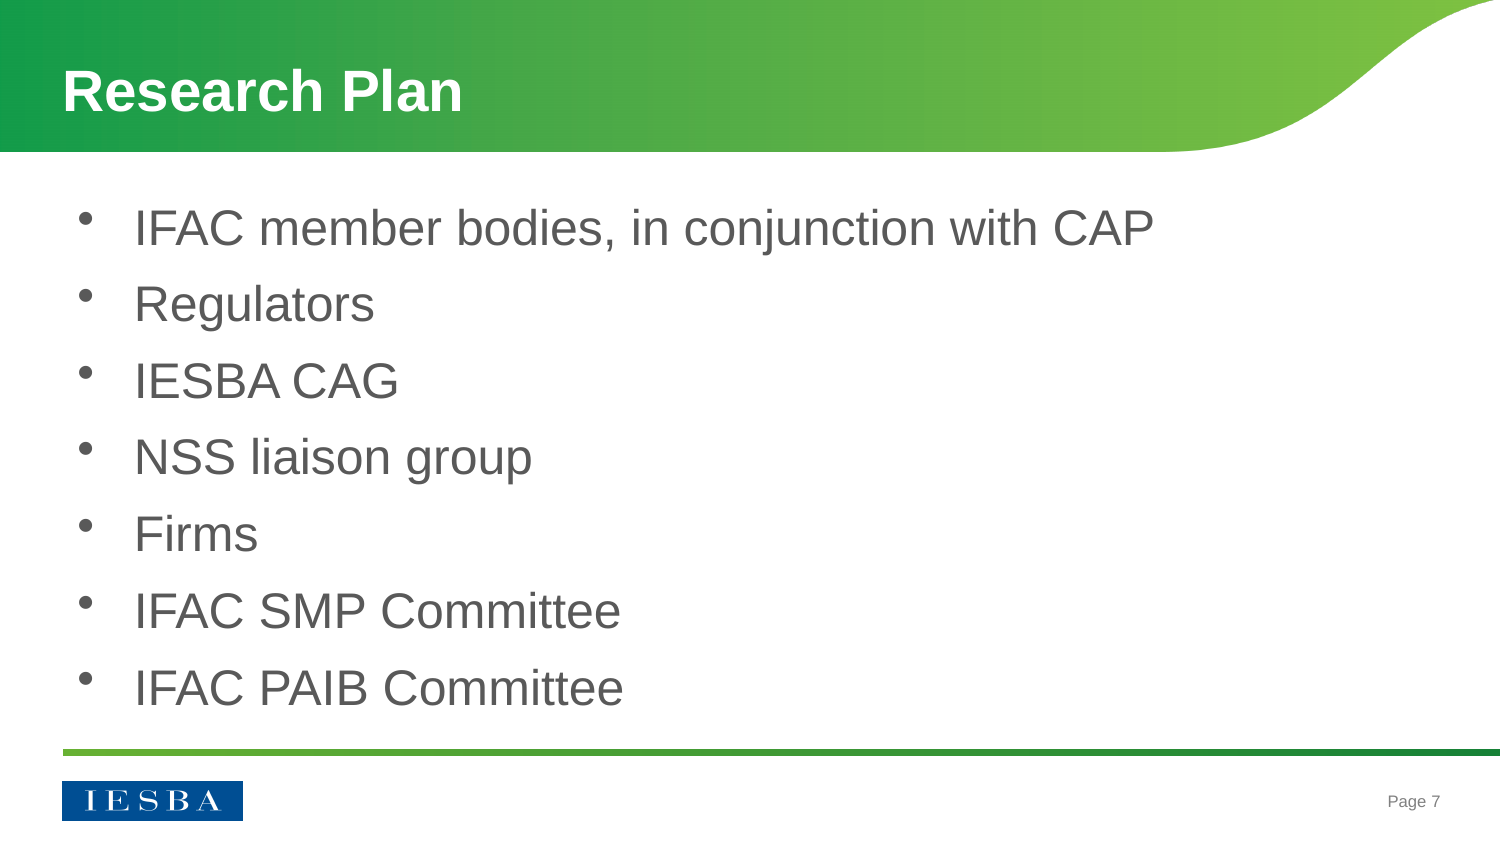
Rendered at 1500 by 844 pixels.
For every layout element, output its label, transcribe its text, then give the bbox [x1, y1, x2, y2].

list IFAC member bodies, in conjunction with CAP Regulators IESBA CAG NSS liaison group Firms IFAC SMP Committee IFAC PAIB Committee [62, 187, 1450, 747]
picture [62, 781, 243, 821]
title Research Plan [62, 55, 1300, 121]
picture [0, 0, 1497, 152]
